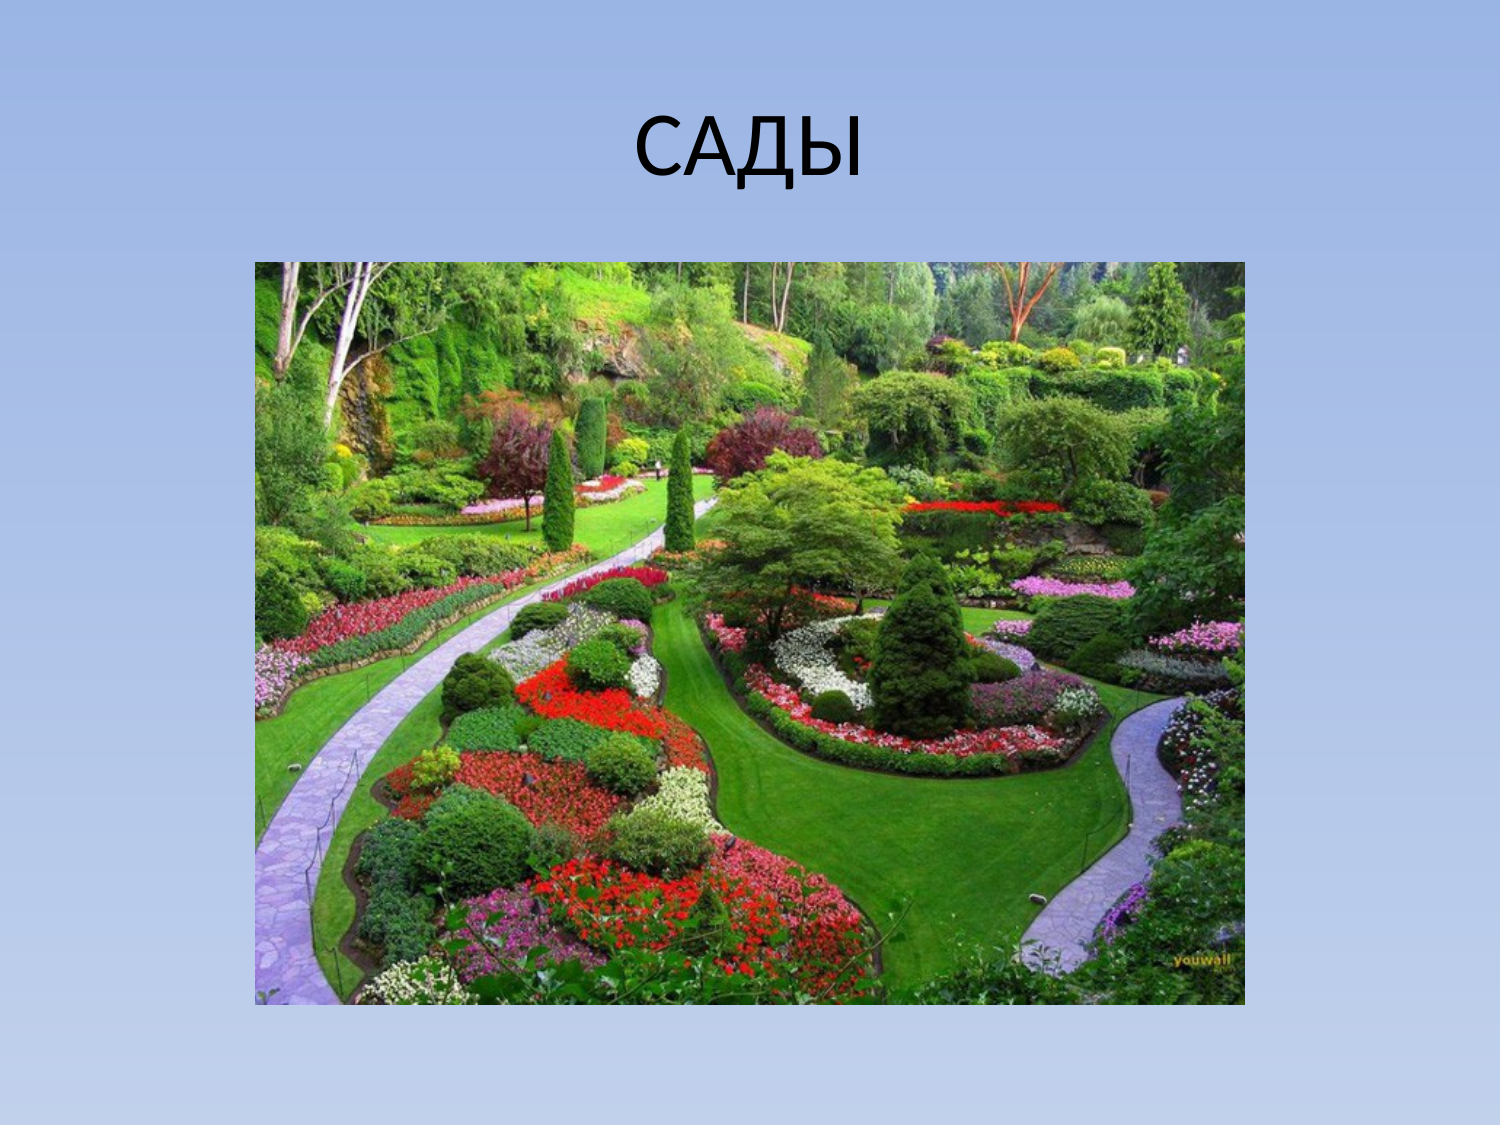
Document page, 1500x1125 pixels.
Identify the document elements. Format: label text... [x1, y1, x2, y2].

title САДЫ [75, 45, 1425, 233]
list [254, 262, 1246, 1006]
